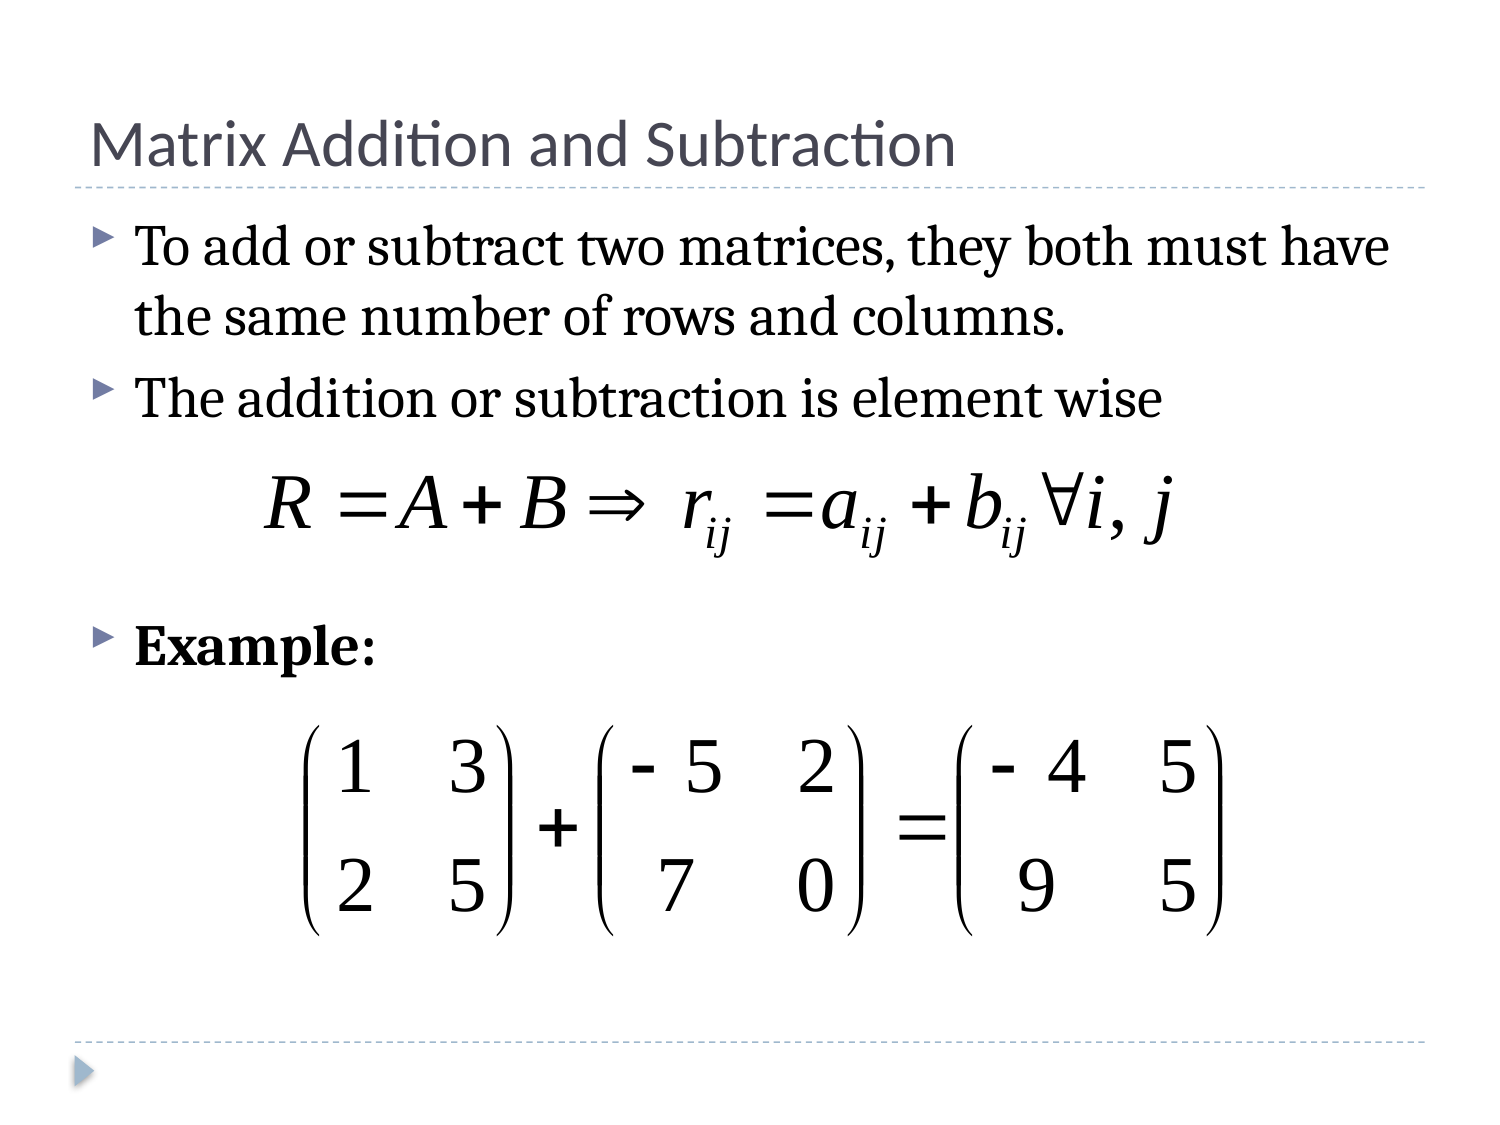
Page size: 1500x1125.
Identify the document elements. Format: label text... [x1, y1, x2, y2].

title Matrix Addition and Subtraction [75, 24, 1425, 188]
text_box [287, 712, 1244, 951]
list To add or subtract two matrices, they both must have the same number of rows and columns. The addition or subtraction is element wise Example: [75, 200, 1425, 1010]
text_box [249, 449, 1191, 576]
